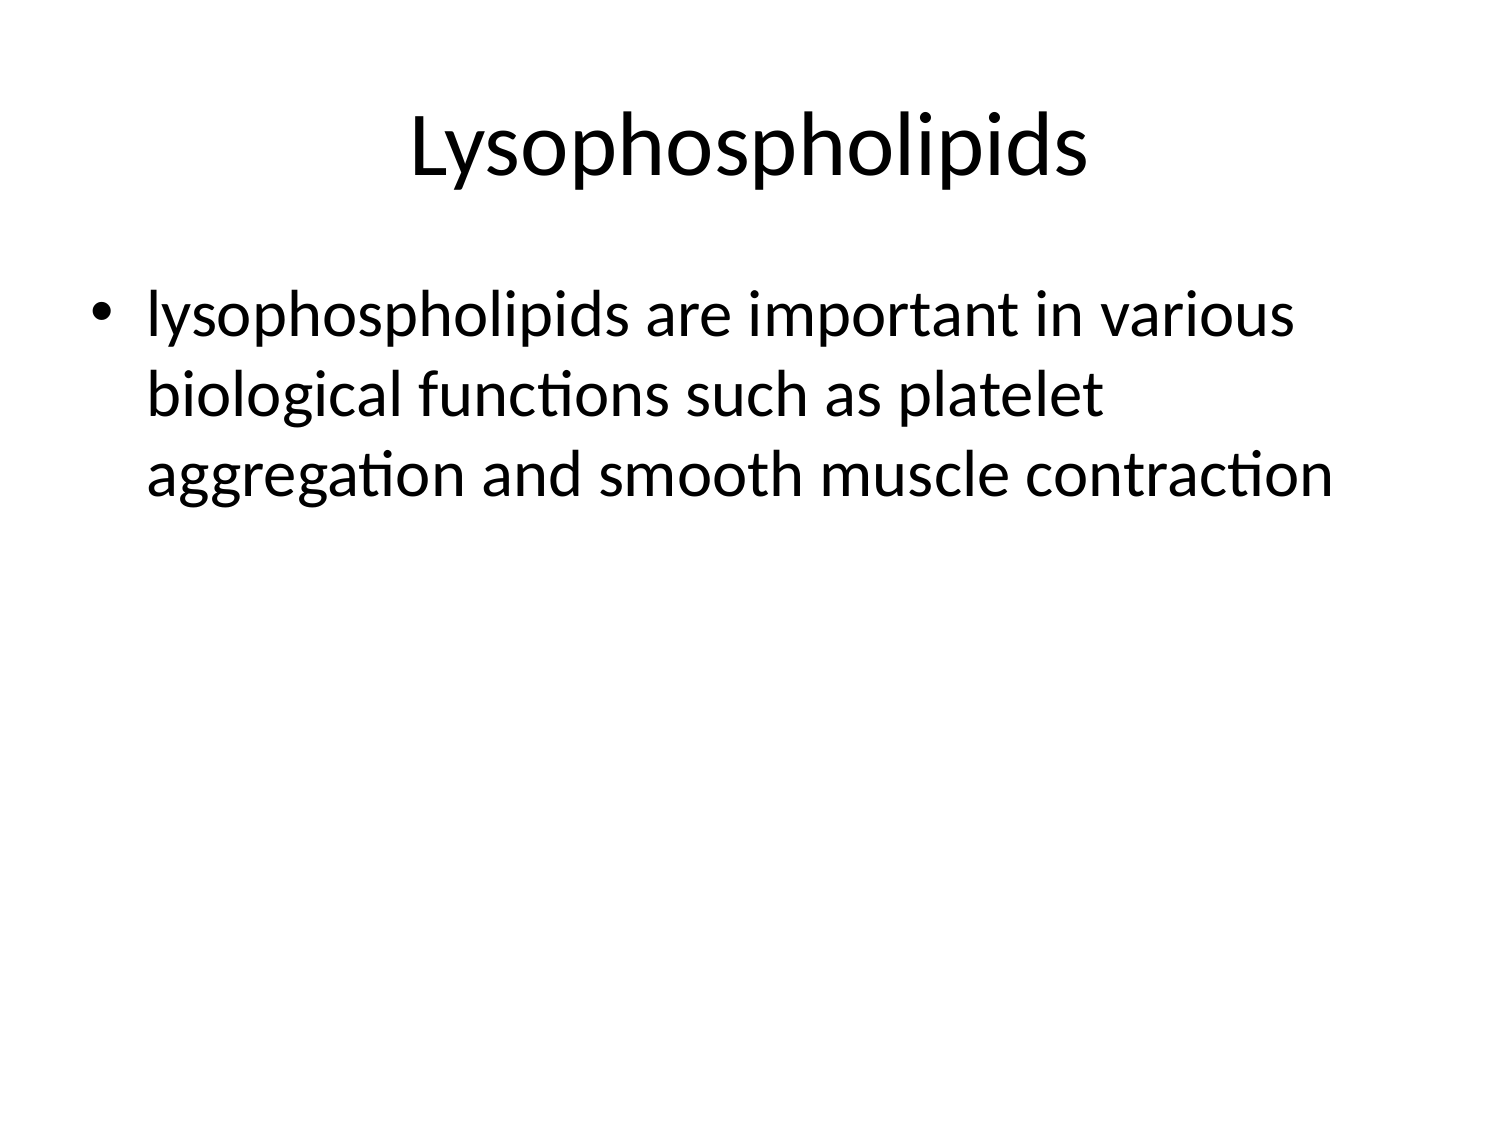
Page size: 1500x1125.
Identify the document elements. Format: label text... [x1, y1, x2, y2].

title Lysophospholipids [75, 45, 1425, 233]
list lysophospholipids are important in various biological functions such as platelet aggregation and smooth muscle contraction [75, 262, 1425, 1005]
